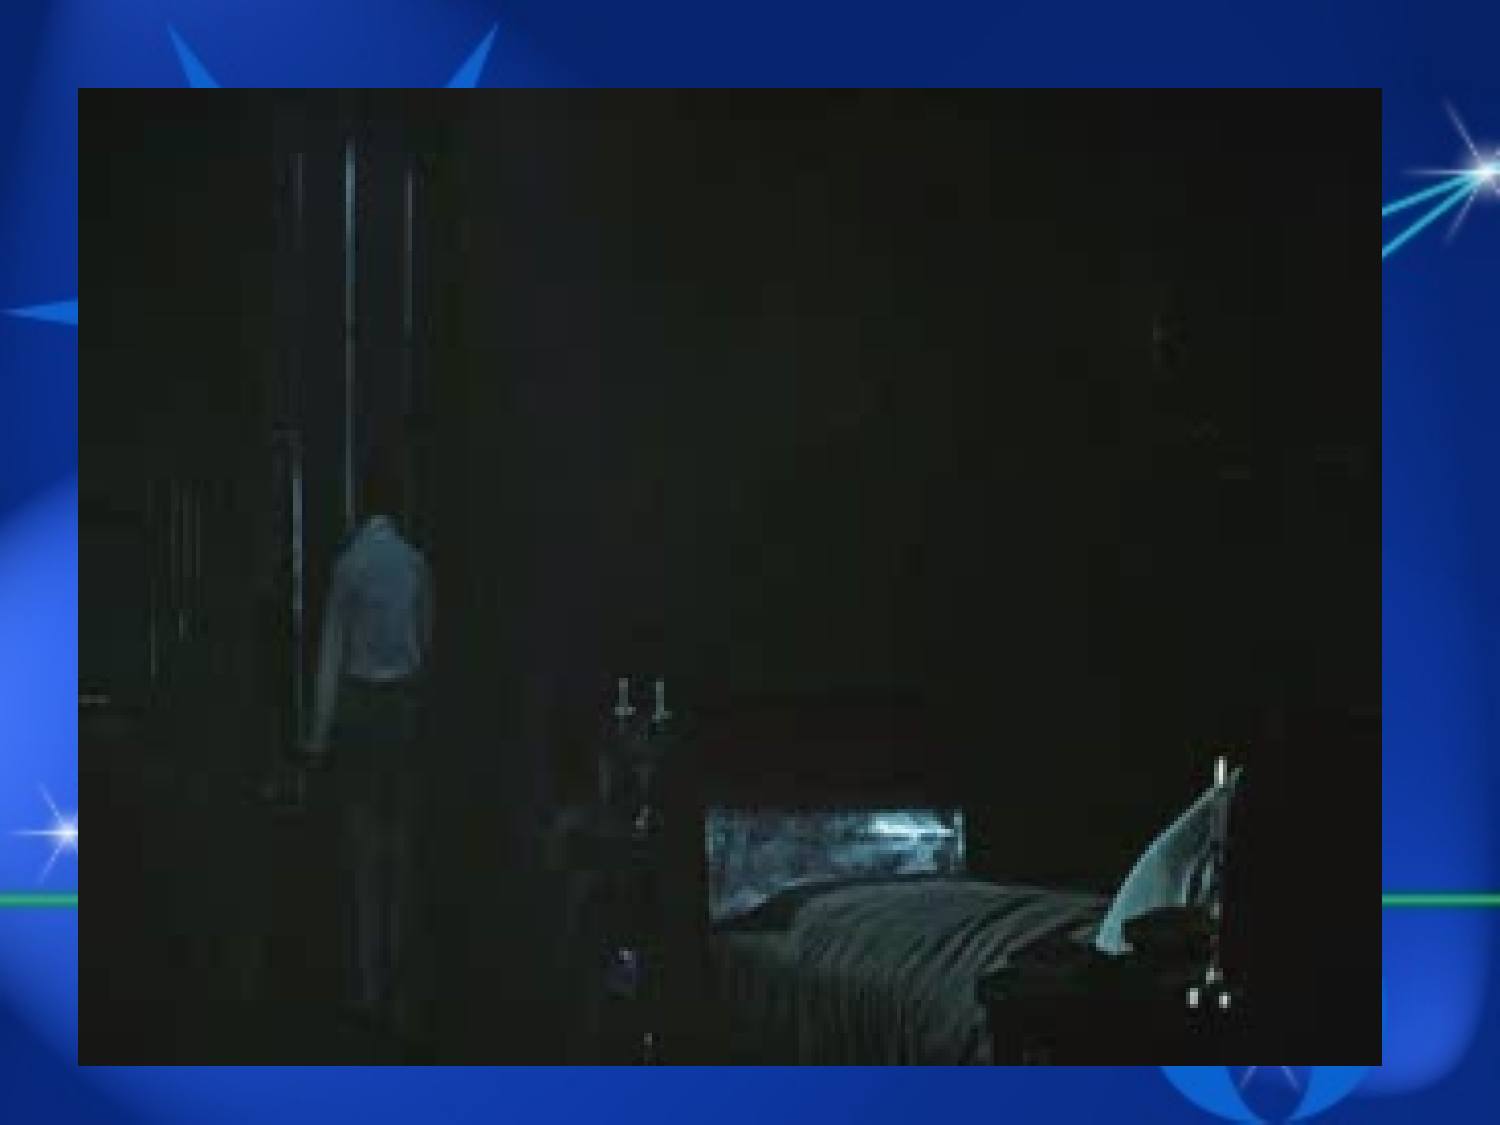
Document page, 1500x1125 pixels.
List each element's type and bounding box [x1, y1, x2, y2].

picture [0, 0, 1500, 1125]
text_box [77, 87, 1384, 1067]
